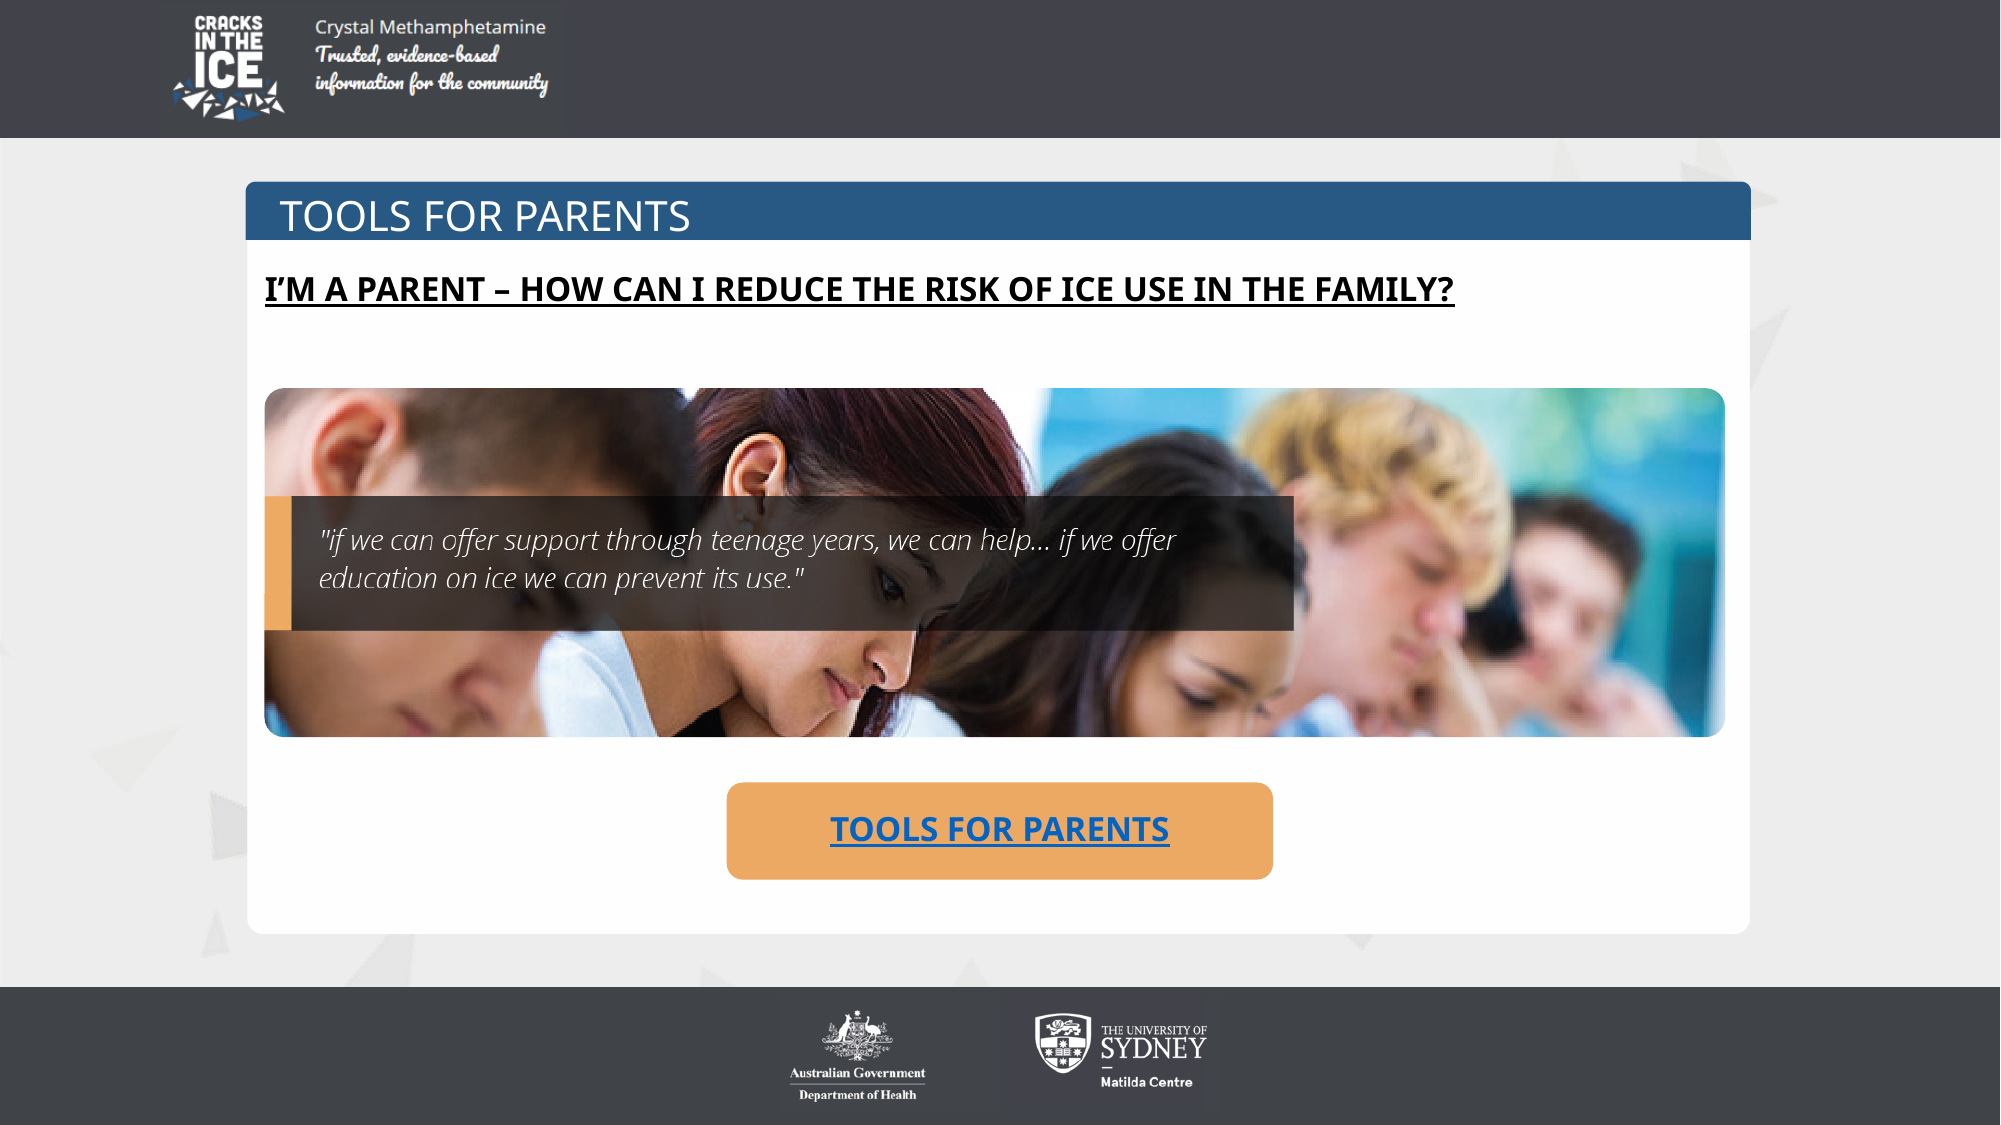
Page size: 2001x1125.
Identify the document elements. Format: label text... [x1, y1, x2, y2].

picture [159, 3, 566, 134]
picture [264, 388, 1726, 738]
title TOOLS FOR PARENTS [264, 180, 1765, 248]
text_box [725, 781, 1275, 881]
text_box TOOLS FOR PARENTS [726, 808, 1274, 855]
picture [779, 998, 1221, 1111]
subtitle I’M A PARENT – HOW CAN I REDUCE THE RISK OF ICE USE IN THE FAMILY? [249, 260, 1747, 315]
